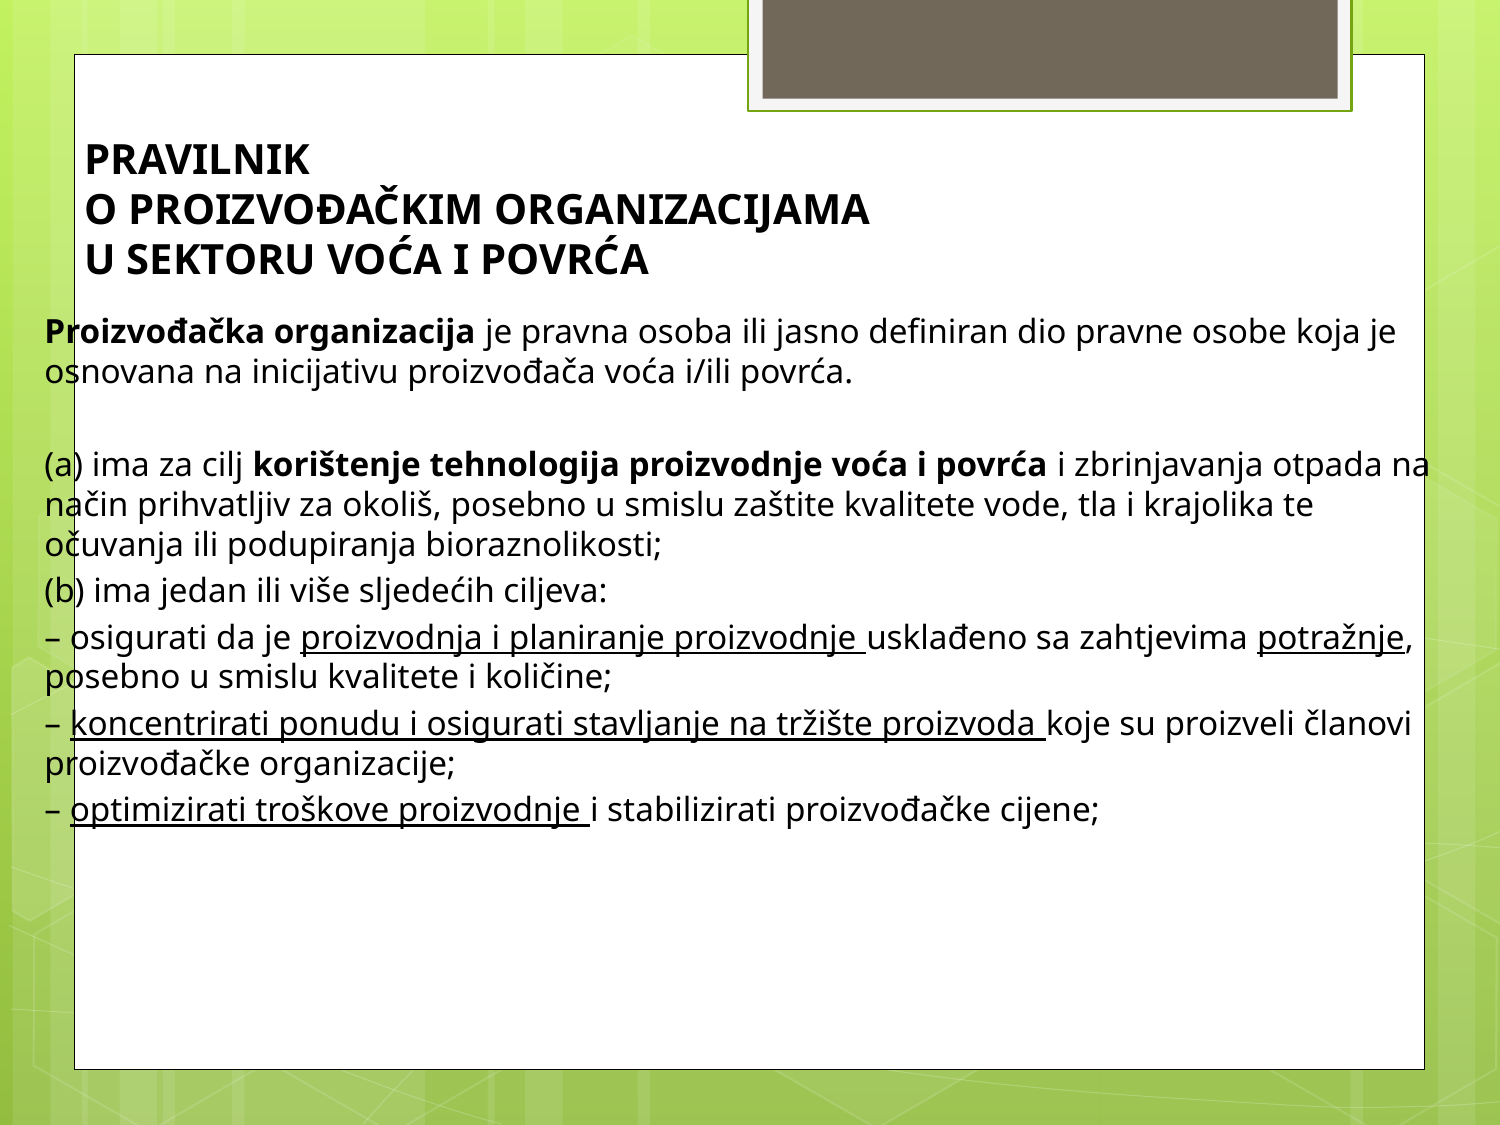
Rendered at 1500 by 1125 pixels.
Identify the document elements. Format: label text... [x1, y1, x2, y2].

text_box PRAVILNIK O PROIZVOĐAČKIM ORGANIZACIJAMA U SEKTORU VOĆA I POVRĆA [16, 125, 1446, 291]
list Proizvođačka organizacija je pravna osoba ili jasno definiran dio pravne osobe koja je osnovana na inicijativu proizvođača voća i/ili povrća. (a) ima za cilj korištenje tehnologija proizvodnje voća i povrća i zbrinjavanja otpada na način prihvatljiv za okoliš, posebno u smislu zaštite kvalitete vode, tla i krajolika te očuvanja ili podupiranja bioraznolikosti; (b) ima jedan ili više sljedećih ciljeva: – osigurati da je proizvodnja i planiranje proizvodnje usklađeno sa zahtjevima potražnje, posebno u smislu kvalitete i količine; – koncentrirati ponudu i osigurati stavljanje na tržište proizvoda koje su proizveli članovi proizvođačke organizacije; – optimizirati troškove proizvodnje i stabilizirati proizvođačke cijene; [18, 302, 1448, 1035]
